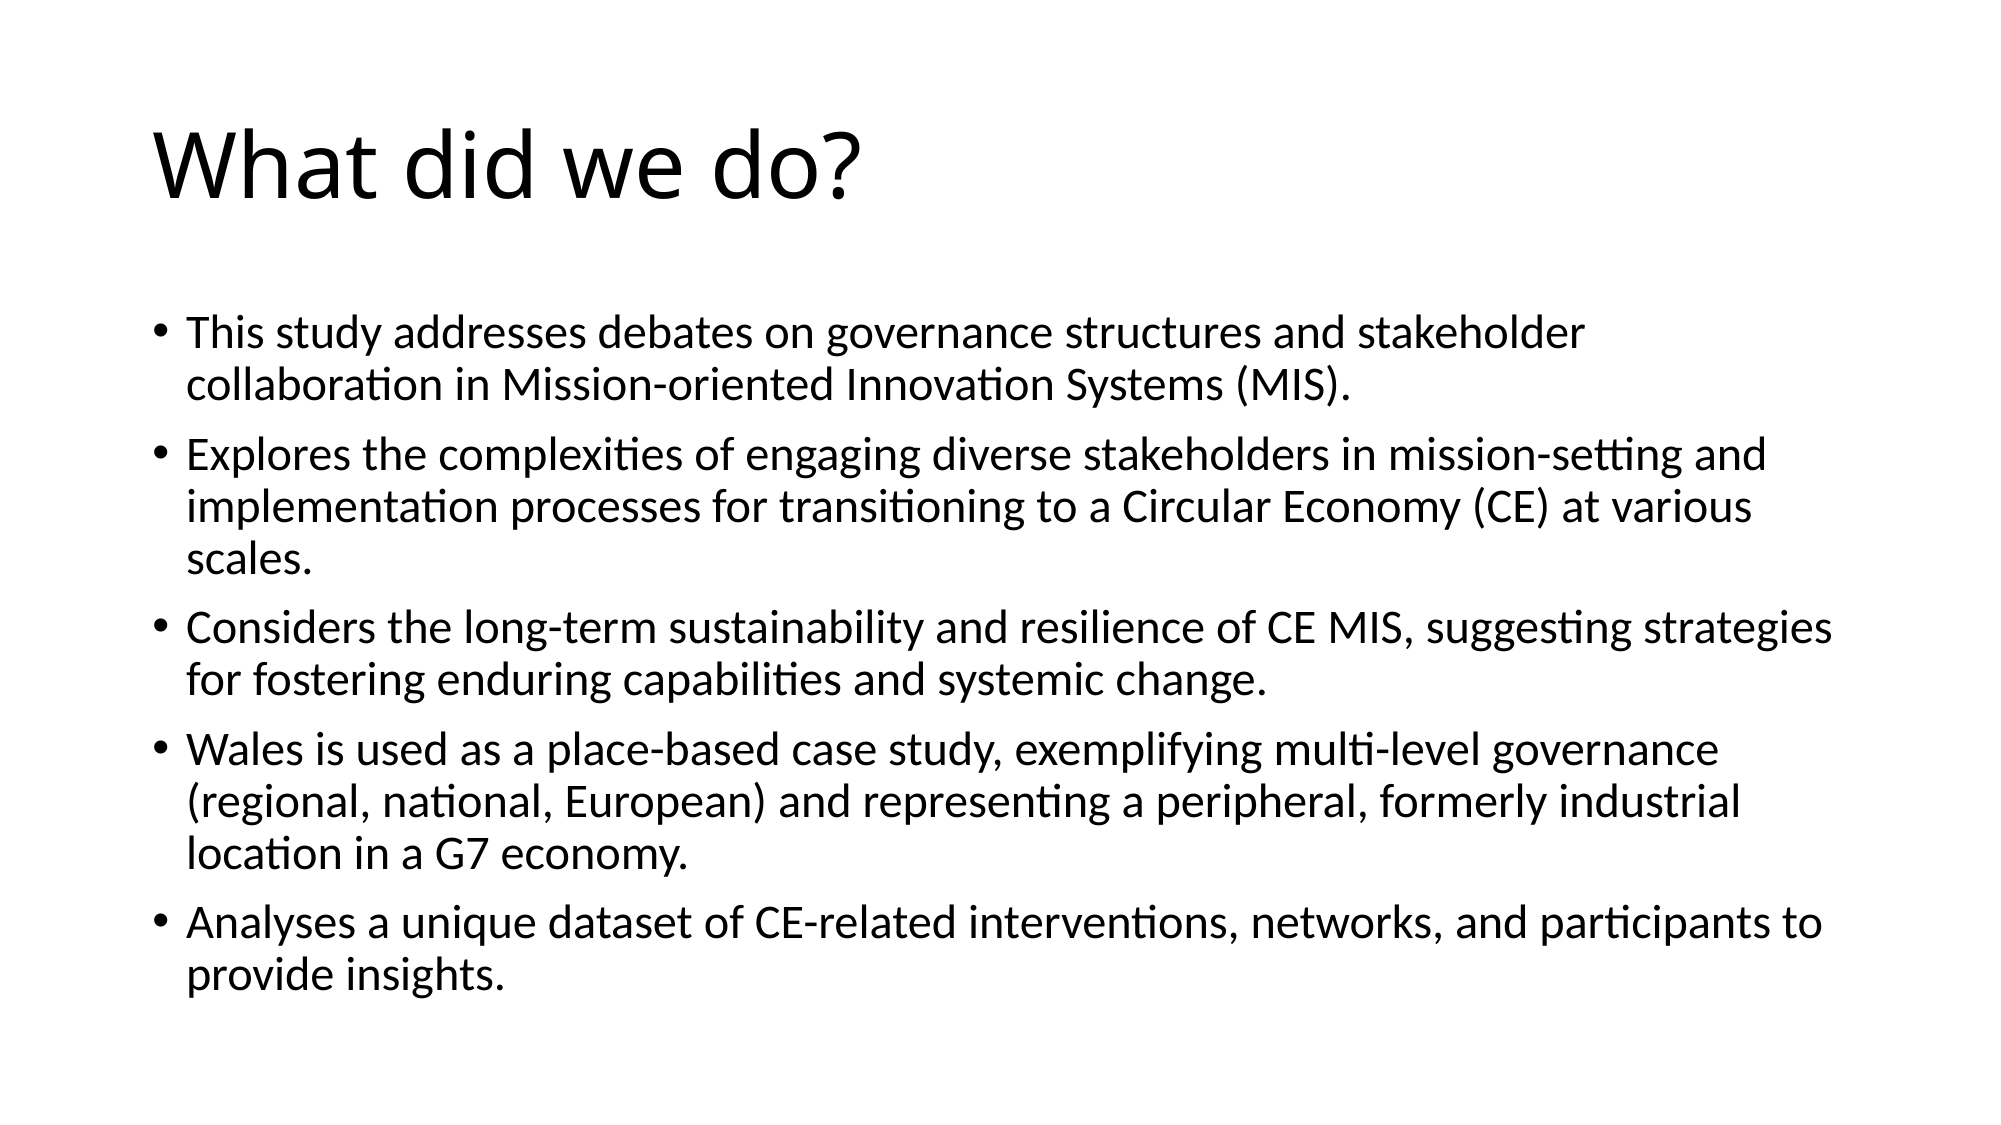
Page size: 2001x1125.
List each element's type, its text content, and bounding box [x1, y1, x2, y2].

title What did we do? [137, 59, 1863, 278]
list This study addresses debates on governance structures and stakeholder collaboration in Mission-oriented Innovation Systems (MIS). Explores the complexities of engaging diverse stakeholders in mission-setting and implementation processes for transitioning to a Circular Economy (CE) at various scales. Considers the long-term sustainability and resilience of CE MIS, suggesting strategies for fostering enduring capabilities and systemic change. Wales is used as a place-based case study, exemplifying multi-level governance (regional, national, European) and representing a peripheral, formerly industrial location in a G7 economy. Analyses a unique dataset of CE-related interventions, networks, and participants to provide insights. [137, 299, 1863, 1014]
